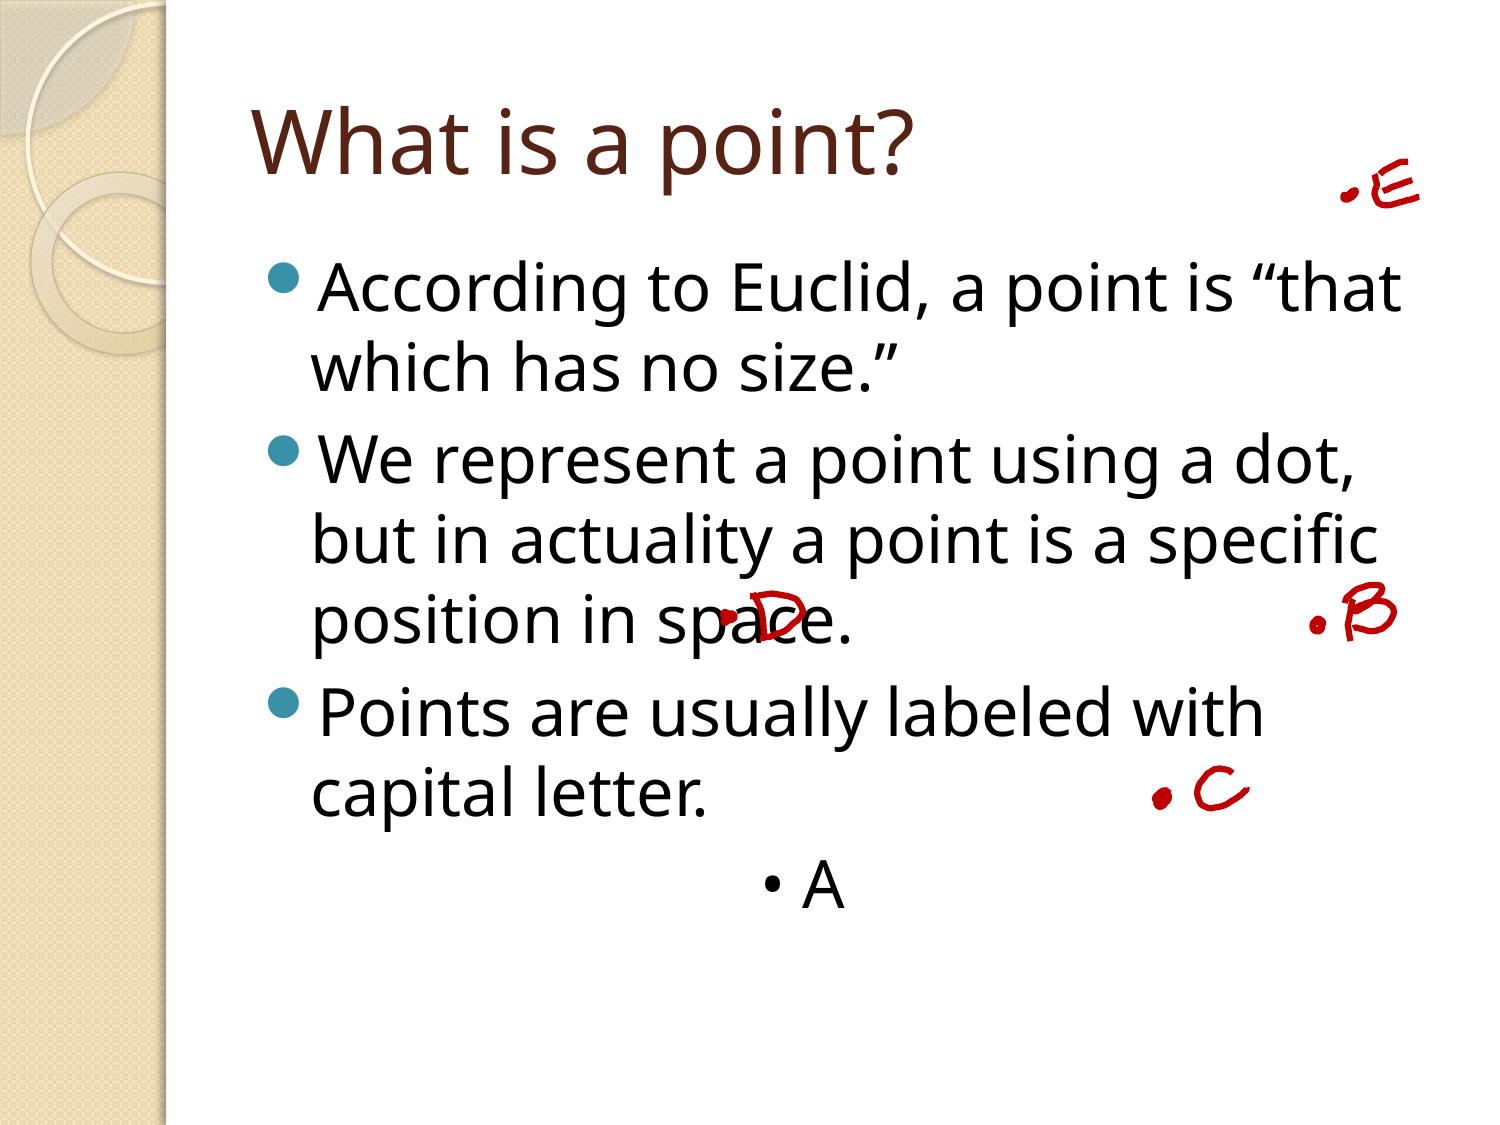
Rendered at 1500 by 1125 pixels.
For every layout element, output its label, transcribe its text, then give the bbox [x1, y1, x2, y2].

text_box [750, 592, 804, 640]
text_box [1382, 179, 1413, 192]
text_box [722, 611, 736, 624]
text_box [1344, 584, 1395, 632]
text_box [1347, 616, 1352, 642]
title What is a point? [235, 45, 1466, 233]
text_box [1154, 788, 1170, 808]
text_box [1342, 189, 1357, 201]
text_box [1373, 173, 1420, 206]
list According to Euclid, a point is “that which has no size.” We represent a point using a dot, but in actuality a point is a specific position in space. Points are usually labeled with capital letter. • A [235, 237, 1466, 1025]
text_box [1379, 160, 1409, 175]
text_box [1196, 767, 1248, 809]
text_box [1311, 618, 1324, 633]
